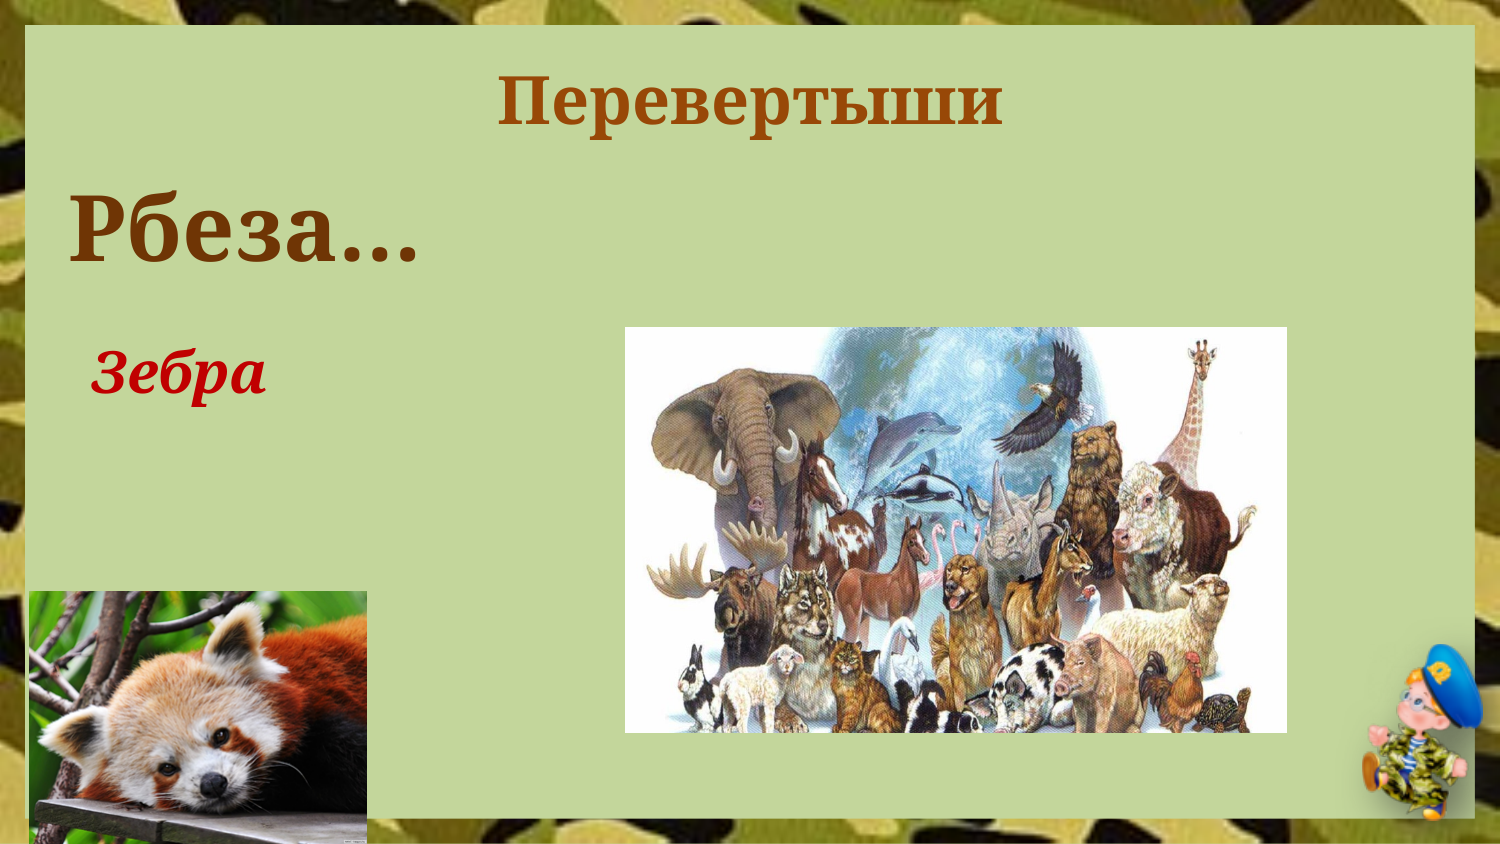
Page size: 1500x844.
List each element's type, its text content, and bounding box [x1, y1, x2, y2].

text_box Перевертыши [301, 49, 1200, 145]
text_box Зебра [76, 327, 621, 413]
text_box Рбеза… [53, 161, 939, 287]
picture [0, 0, 1500, 844]
